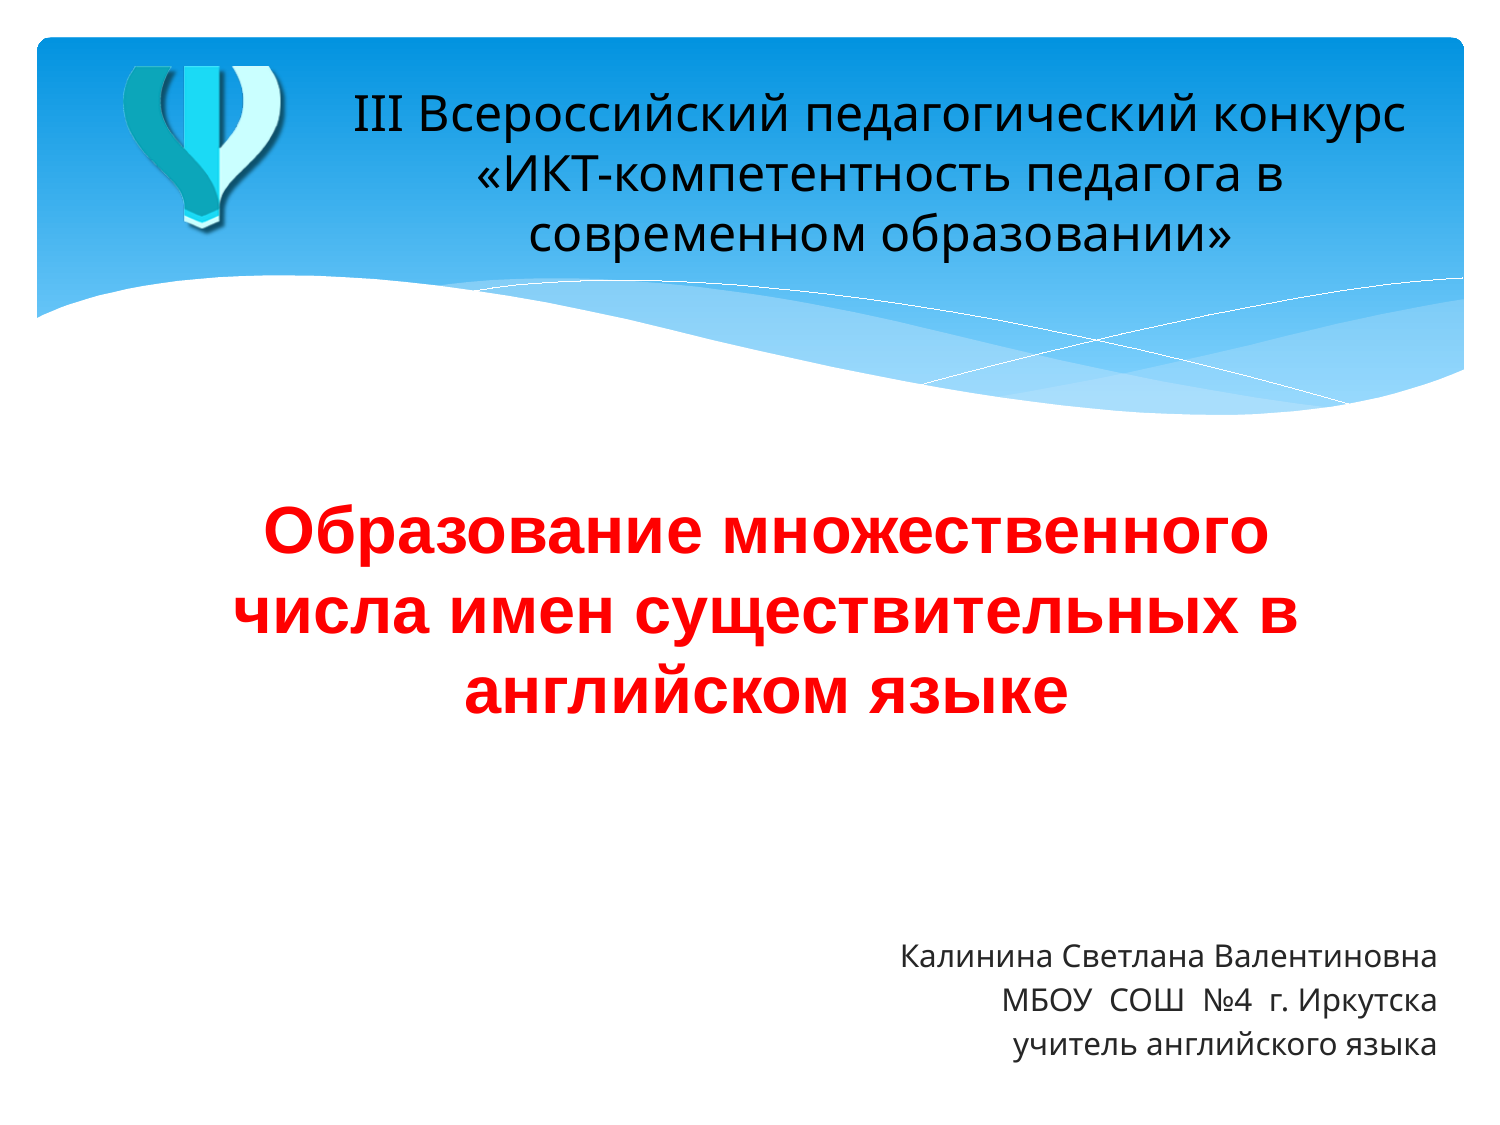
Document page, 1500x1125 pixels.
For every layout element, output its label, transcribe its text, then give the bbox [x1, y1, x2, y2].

text_box Калинина Светлана Валентиновна МБОУ СОШ №4 г. Иркутска учитель английского языка [403, 928, 1454, 1071]
list Образование множественного числа имен существительных в английском языке [159, 479, 1375, 776]
title III Всероссийский педагогический конкурс «ИКТ-компетентность педагога в современном образовании» [336, 80, 1425, 263]
picture [123, 67, 290, 239]
